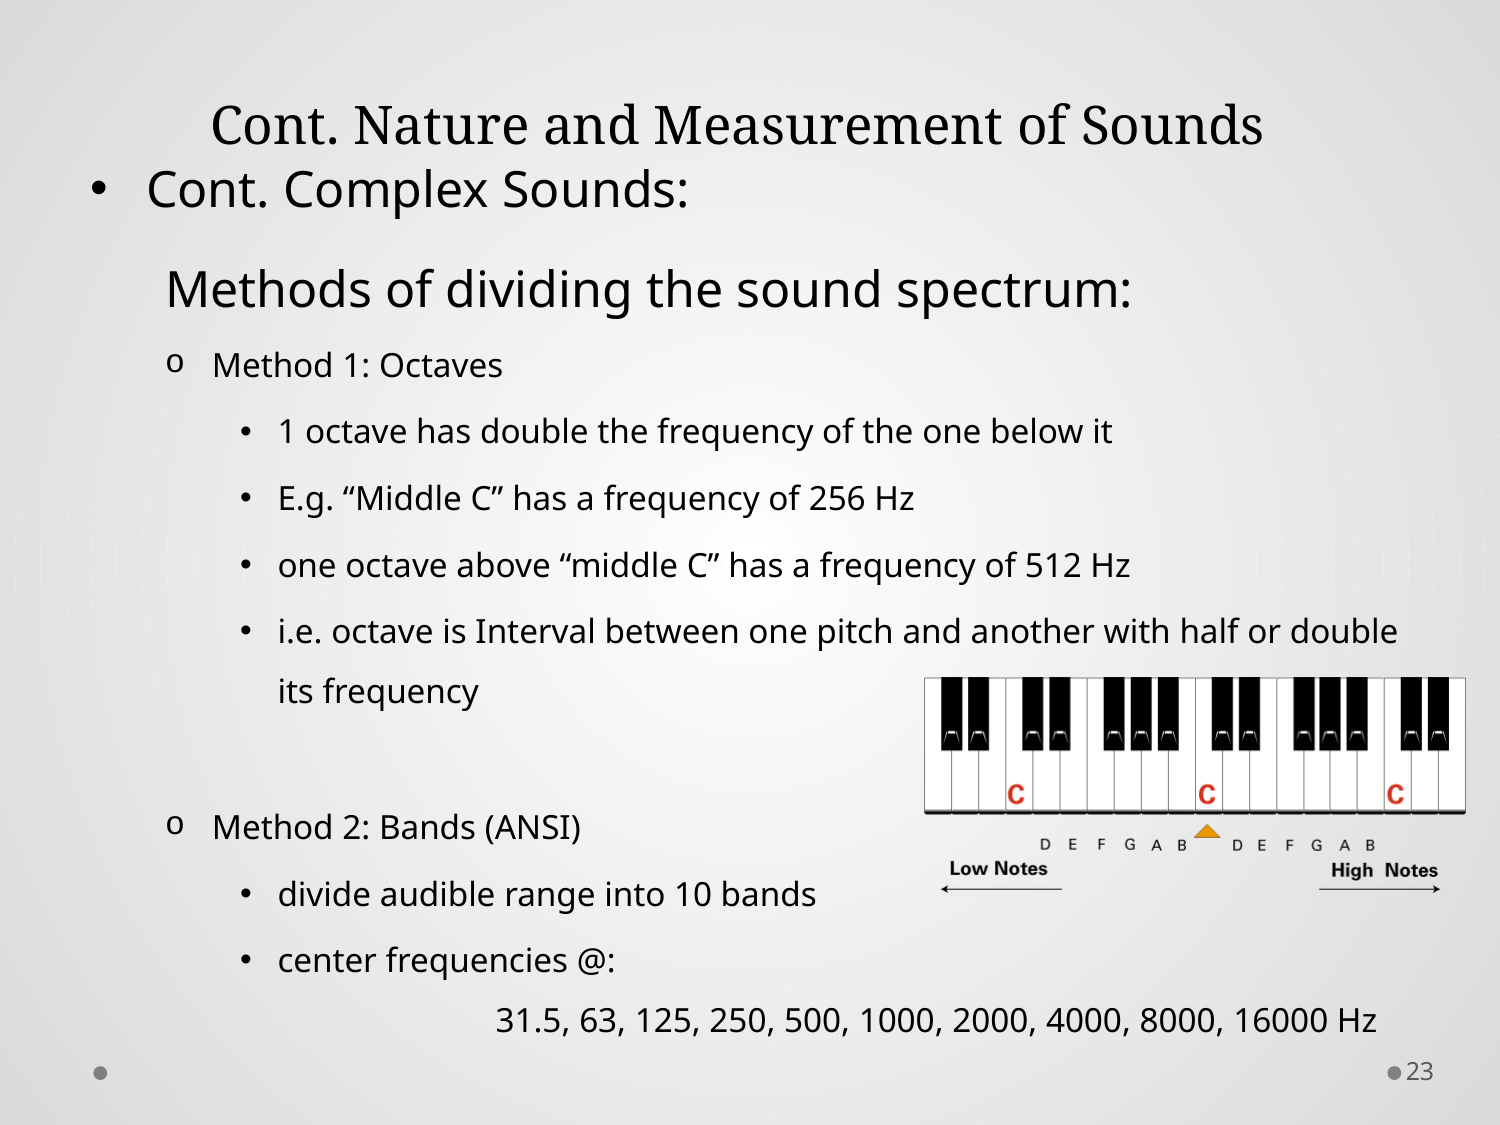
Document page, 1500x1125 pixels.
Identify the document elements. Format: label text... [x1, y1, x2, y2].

slide_number 23 [1401, 1042, 1494, 1103]
list Cont. Complex Sounds: Methods of dividing the sound spectrum: Method 1: Octaves 1 octave has double the frequency of the one below it E.g. “Middle C” has a frequency of 256 Hz one octave above “middle C” has a frequency of 512 Hz i.e. octave is Interval between one pitch and another with half or double its frequency Method 2: Bands (ANSI) divide audible range into 10 bands center frequencies @: 31.5, 63, 125, 250, 500, 1000, 2000, 4000, 8000, 16000 Hz [75, 149, 1425, 1125]
picture [924, 662, 1466, 908]
title Cont. Nature and Measurement of Sounds [62, 62, 1413, 163]
